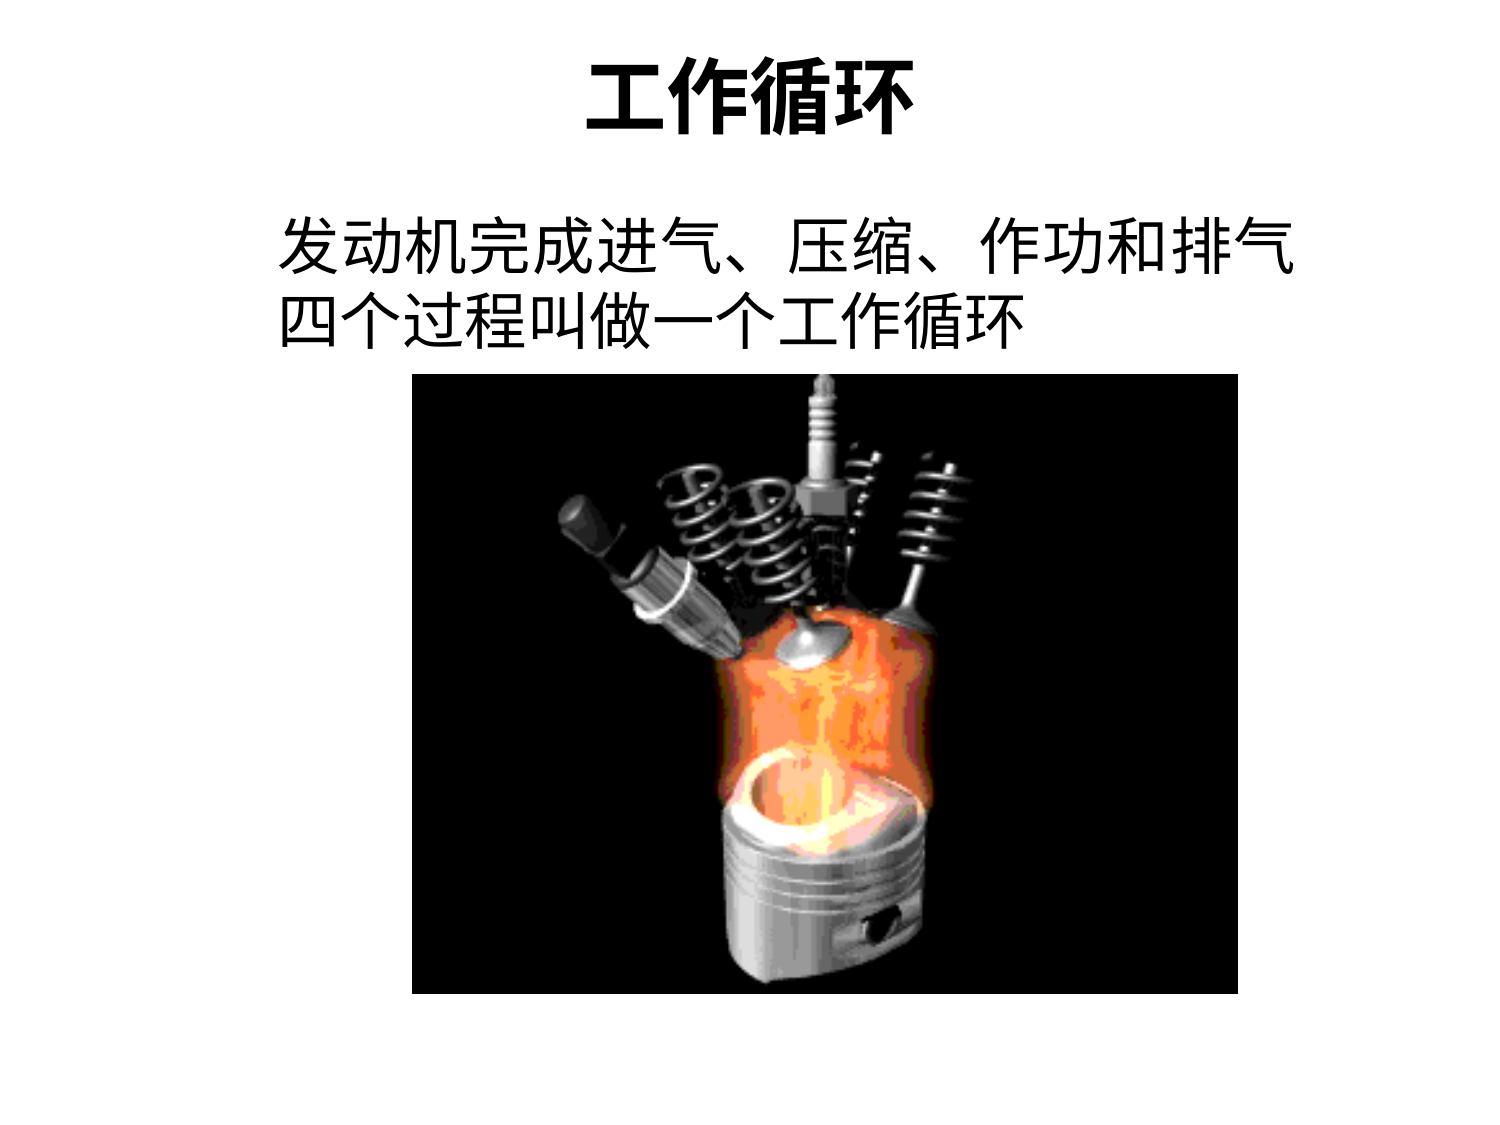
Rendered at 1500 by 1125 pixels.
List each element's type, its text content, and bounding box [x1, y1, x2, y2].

text_box 发动机完成进气、压缩、作功和排气四个过程叫做一个工作循环 [262, 199, 1313, 365]
picture [412, 374, 1238, 994]
title 工作循环 [112, 0, 1388, 188]
